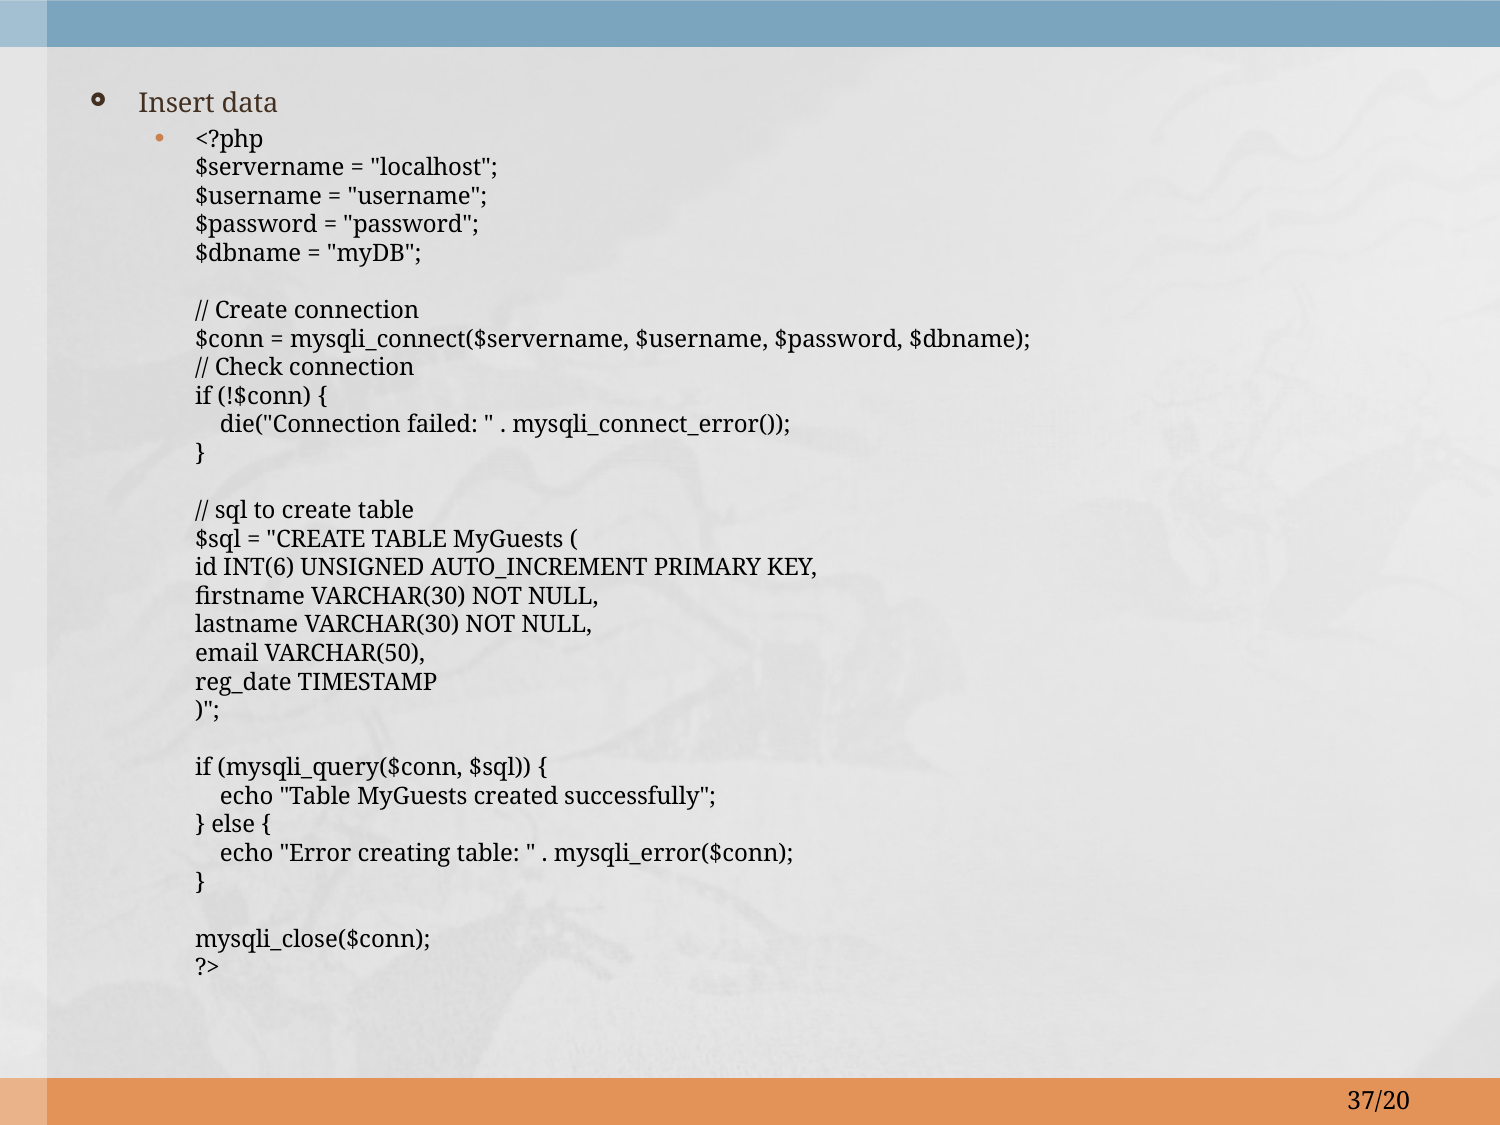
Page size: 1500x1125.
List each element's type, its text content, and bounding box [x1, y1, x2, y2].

list Insert data <?php $servername = "localhost"; $username = "username"; $password = "password"; $dbname = "myDB"; // Create connection $conn = mysqli_connect($servername, $username, $password, $dbname); // Check connection if (!$conn) { die("Connection failed: " . mysqli_connect_error()); } // sql to create table $sql = "CREATE TABLE MyGuests ( id INT(6) UNSIGNED AUTO_INCREMENT PRIMARY KEY, firstname VARCHAR(30) NOT NULL, lastname VARCHAR(30) NOT NULL, email VARCHAR(50), reg_date TIMESTAMP )"; if (mysqli_query($conn, $sql)) { echo "Table MyGuests created successfully"; } else { echo "Error creating table: " . mysqli_error($conn); } mysqli_close($conn); ?> [75, 78, 1425, 1005]
slide_number 37/20 [1074, 1078, 1425, 1125]
